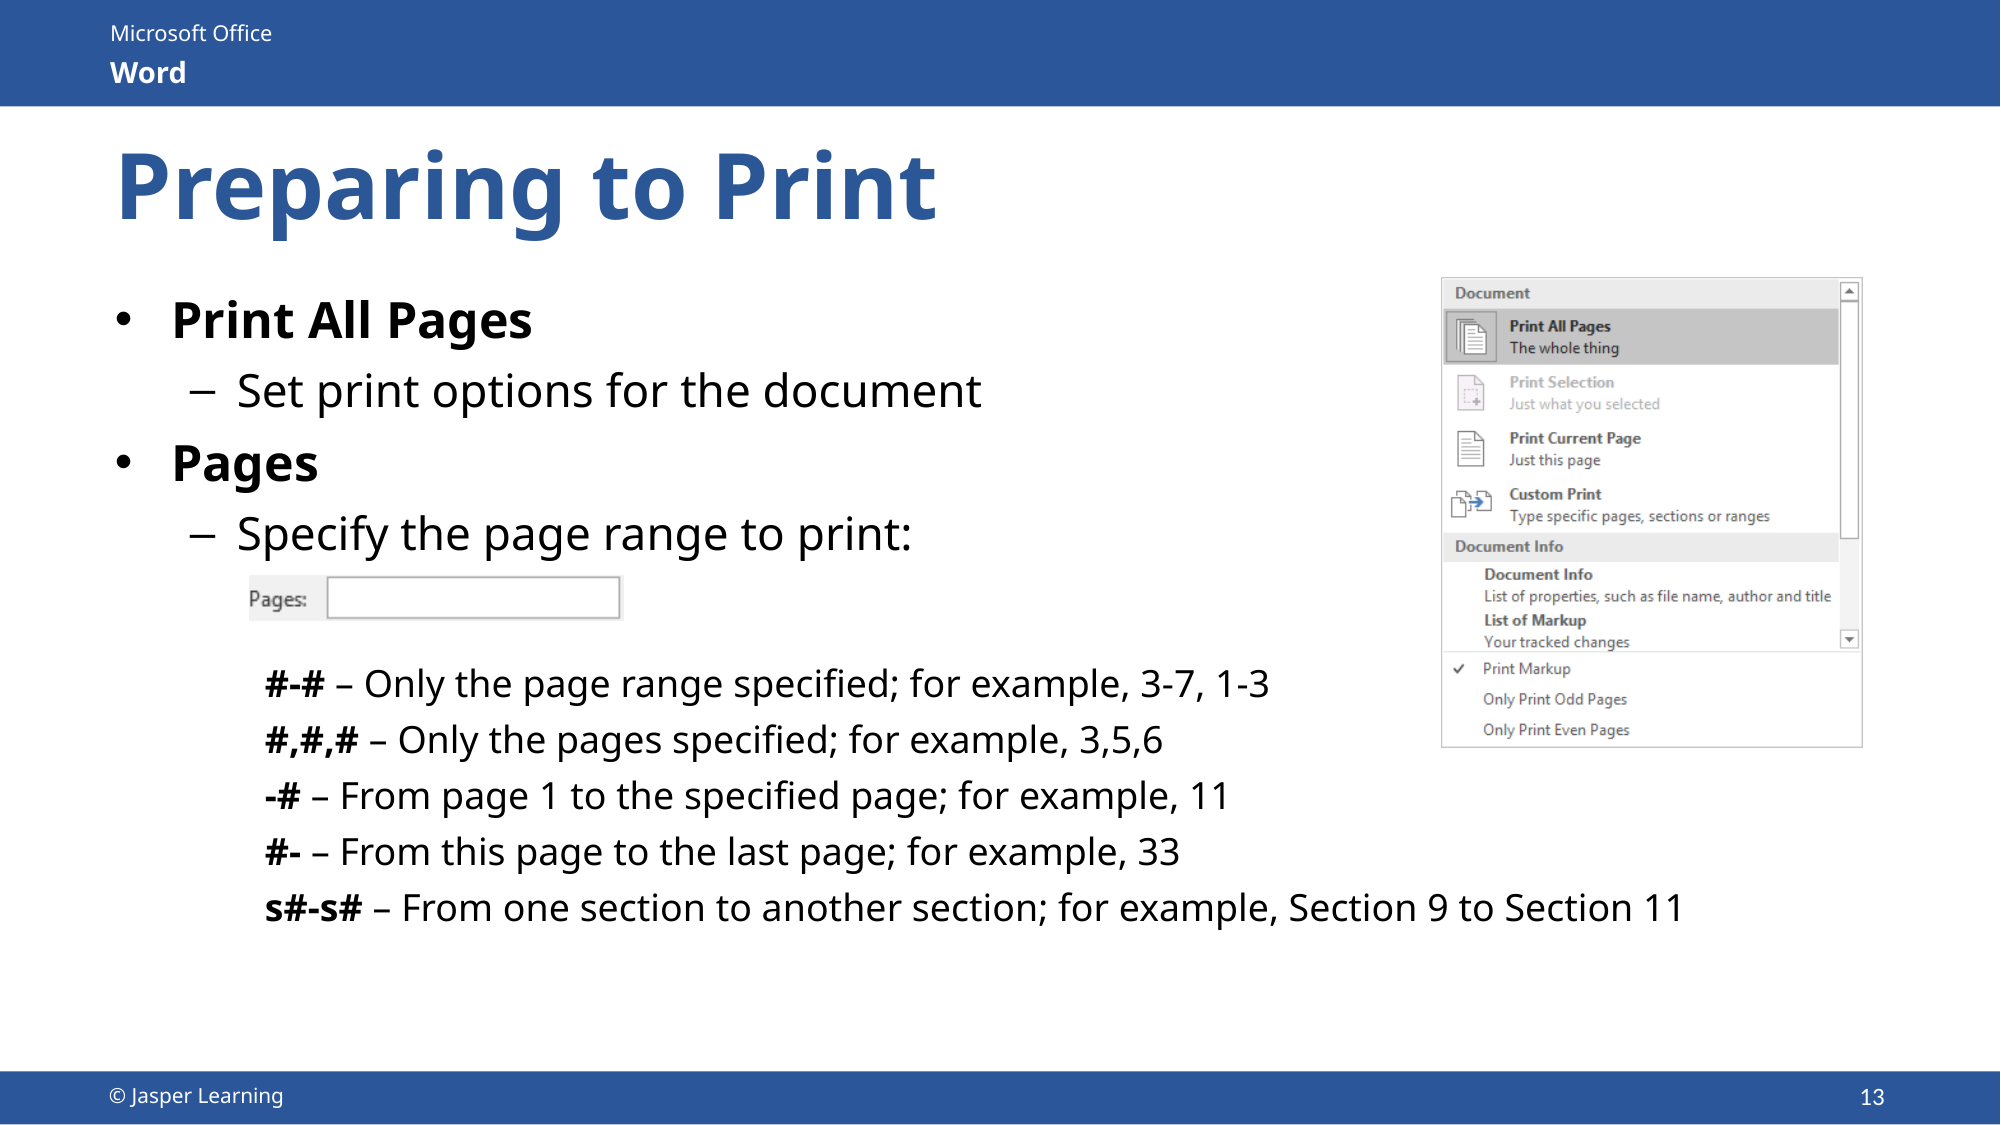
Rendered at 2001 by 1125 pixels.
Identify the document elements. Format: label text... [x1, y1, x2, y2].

title Preparing to Print [99, 118, 1866, 248]
picture [249, 575, 625, 621]
picture [1441, 277, 1863, 748]
footer © Jasper Learning [94, 1066, 769, 1125]
slide_number 13 [1433, 1065, 1900, 1125]
list Print All Pages Set print options for the document Pages Specify the page range to print: #-# – Only the page range specified; for example, 3-7, 1-3 #,#,# – Only the pages specified; for example, 3,5,6 -# – From page 1 to the specified page; for example, 11 #- – From this page to the last page; for example, 33 s#-s# – From one section to another section; for example, Section 9 to Section 11 [99, 275, 1900, 1034]
